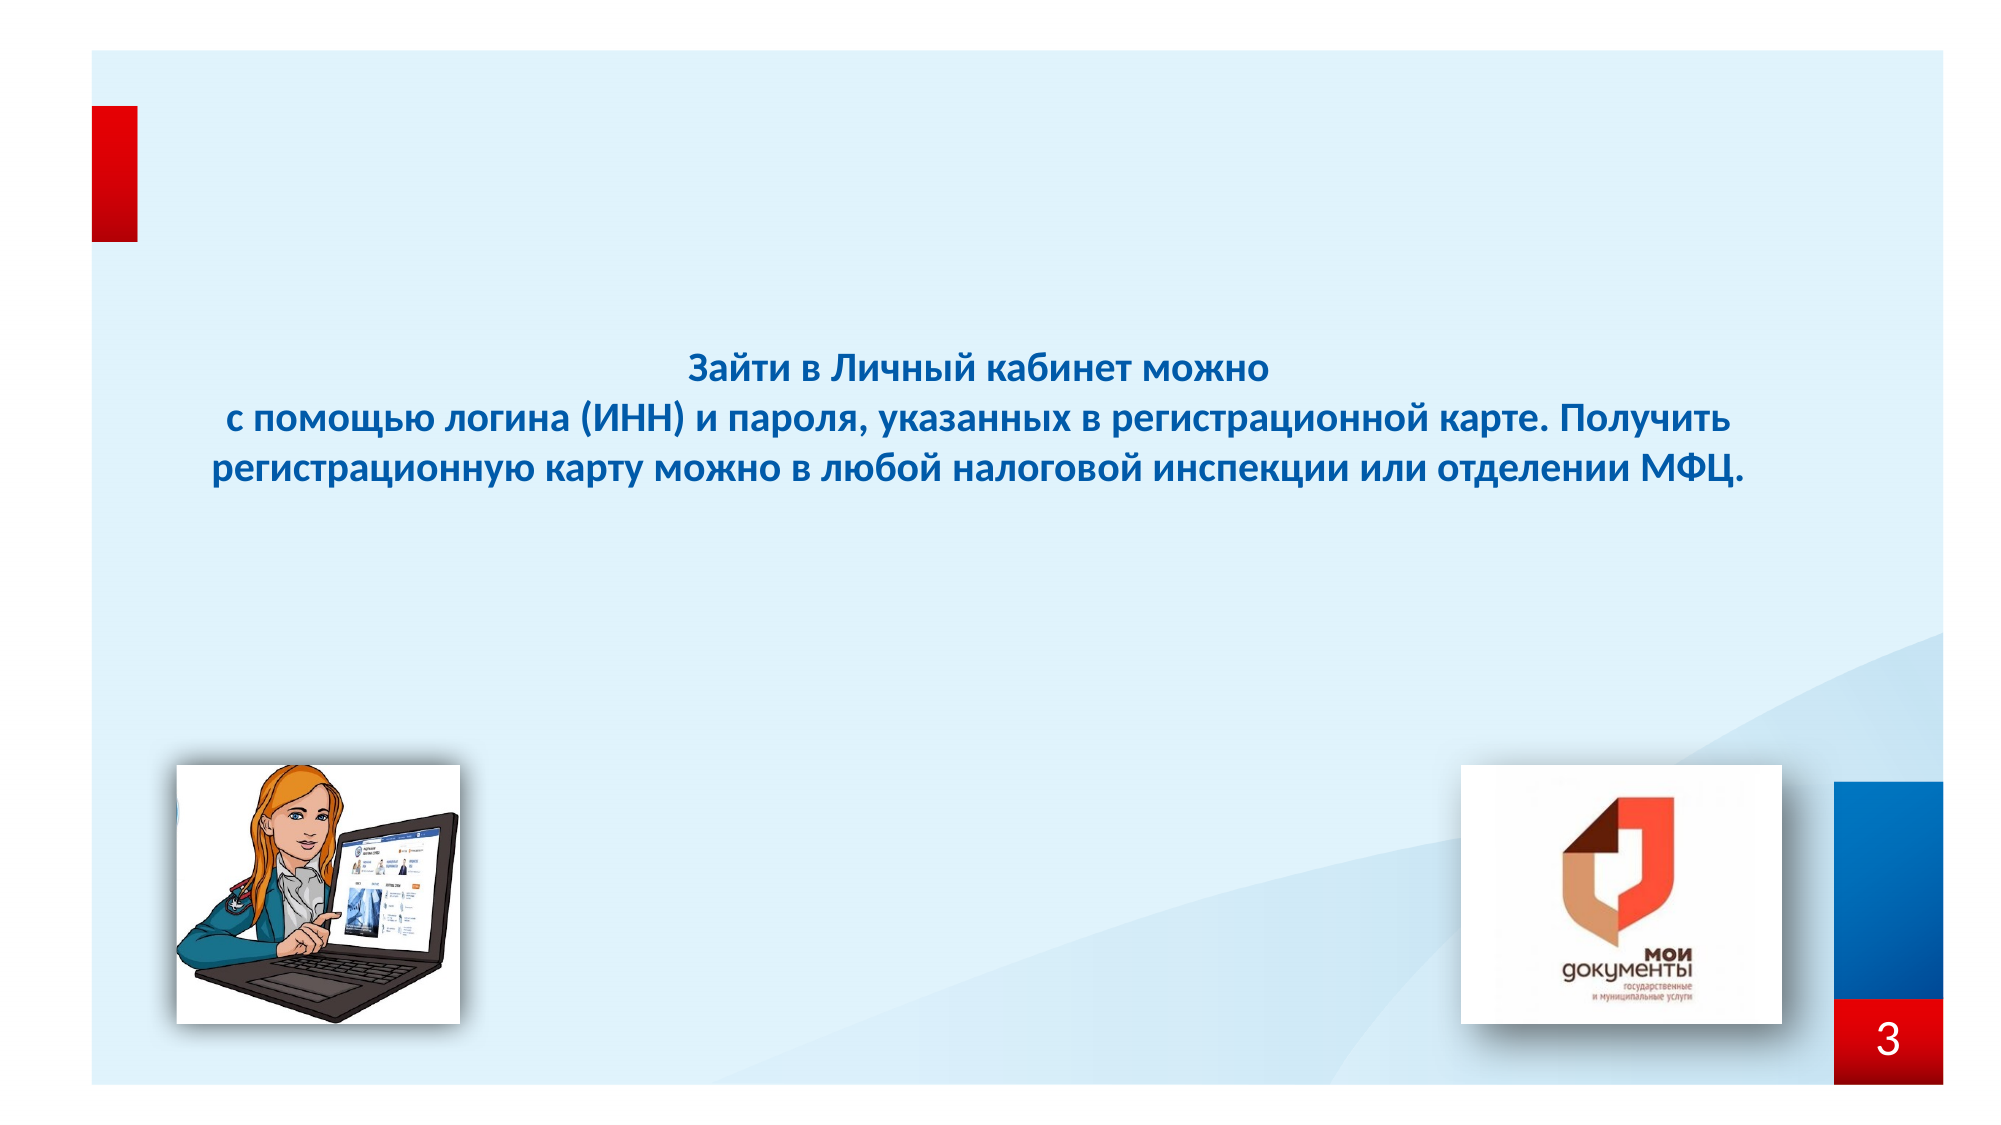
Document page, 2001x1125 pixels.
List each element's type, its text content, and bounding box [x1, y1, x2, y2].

text_box [362, 324, 513, 475]
title Зайти в Личный кабинет можно с помощью логина (ИНН) и пароля, указанных в регистрационной карте. Получить регистрационную карту можно в любой налоговой инспекции или отделении МФЦ. [176, 324, 1782, 506]
slide_number 3 [1820, 991, 1957, 1095]
picture [0, 0, 2000, 1125]
